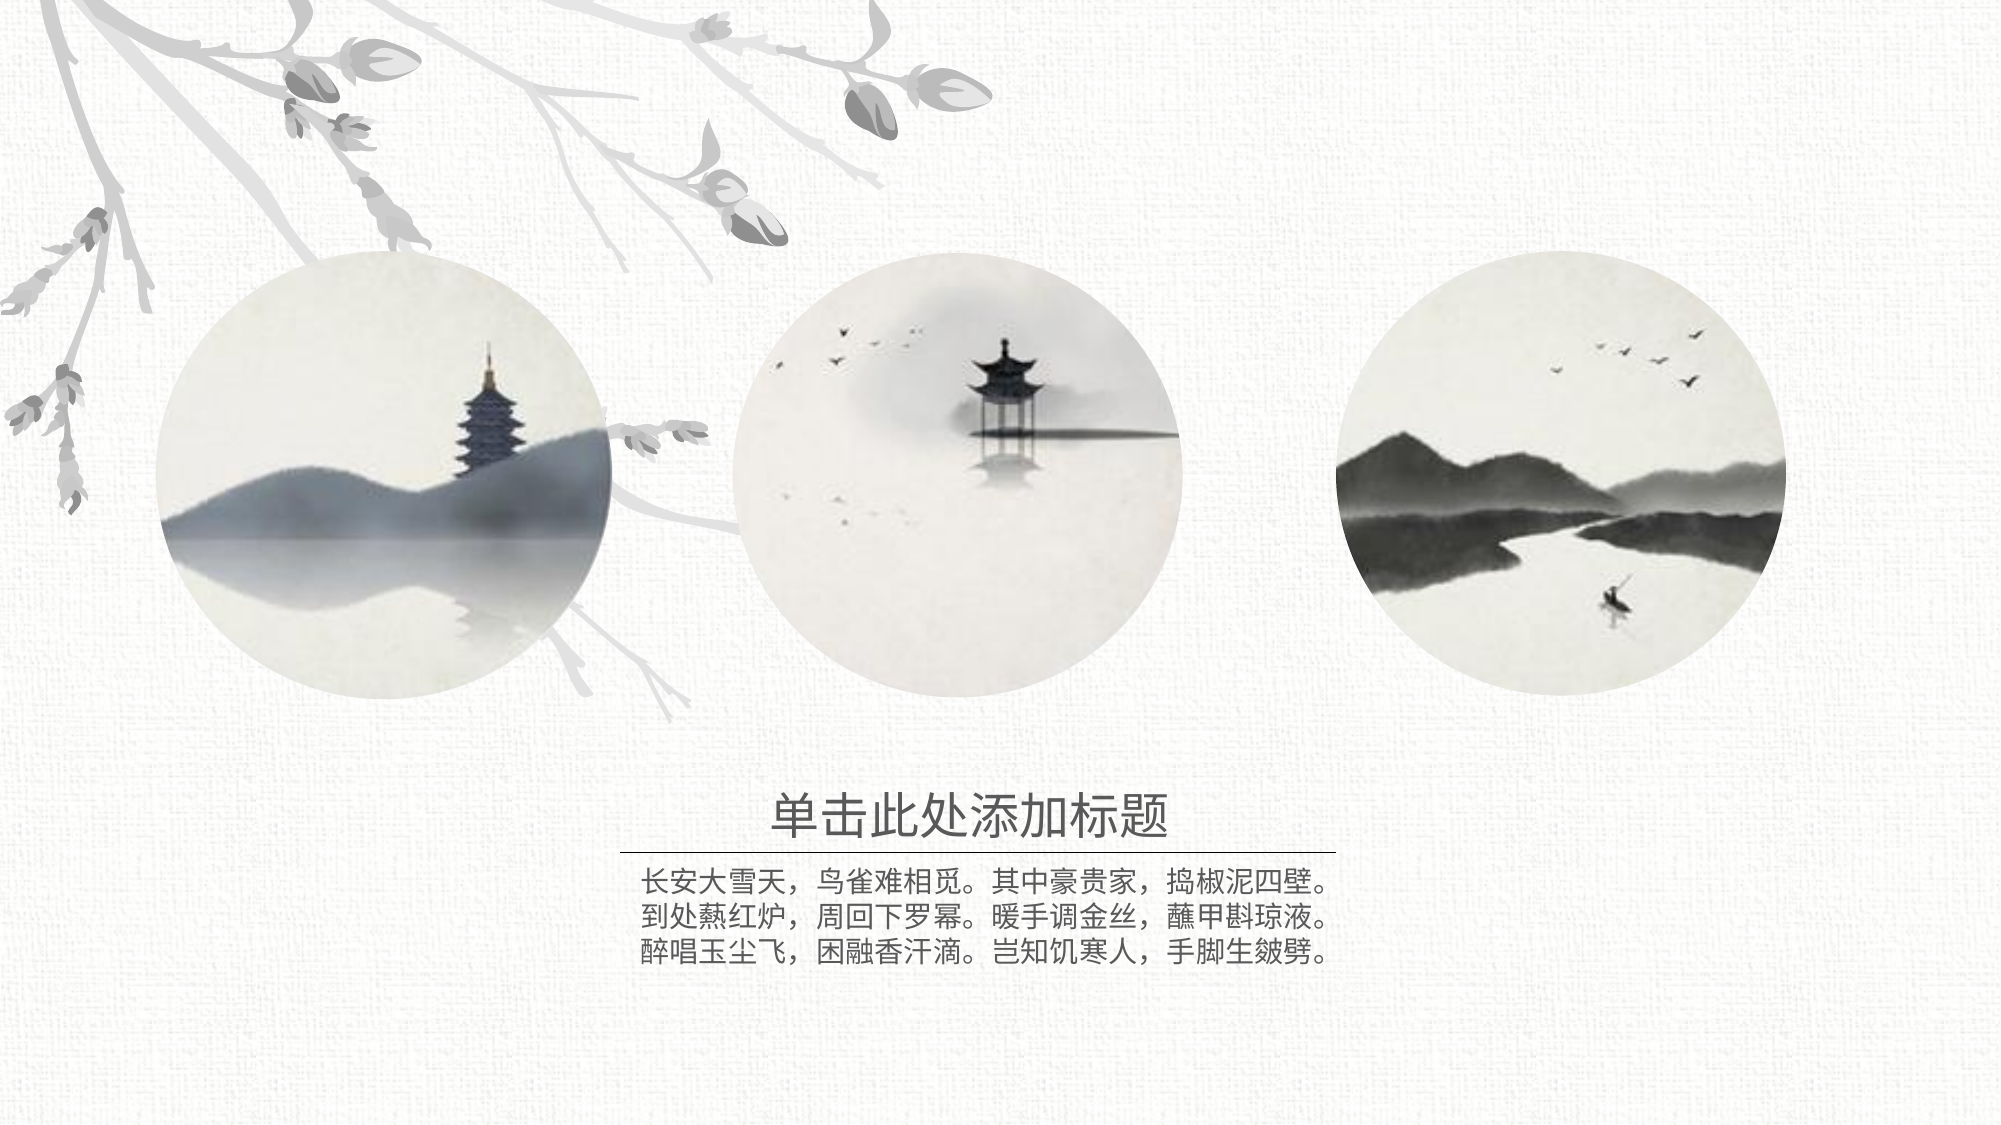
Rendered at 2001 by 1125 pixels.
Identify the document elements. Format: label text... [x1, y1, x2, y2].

text_box 单击此处添加标题 [859, 777, 1317, 852]
picture [134, 0, 1183, 859]
text_box 长安大雪天，鸟雀难相觅。其中豪贵家，捣椒泥四壁。 到处爇红炉，周回下罗幂。暖手调金丝，蘸甲斟琼液。 醉唱玉尘飞，困融香汗滴。岂知饥寒人，手脚生皴劈。 [625, 856, 1391, 976]
picture [1335, 251, 1787, 696]
